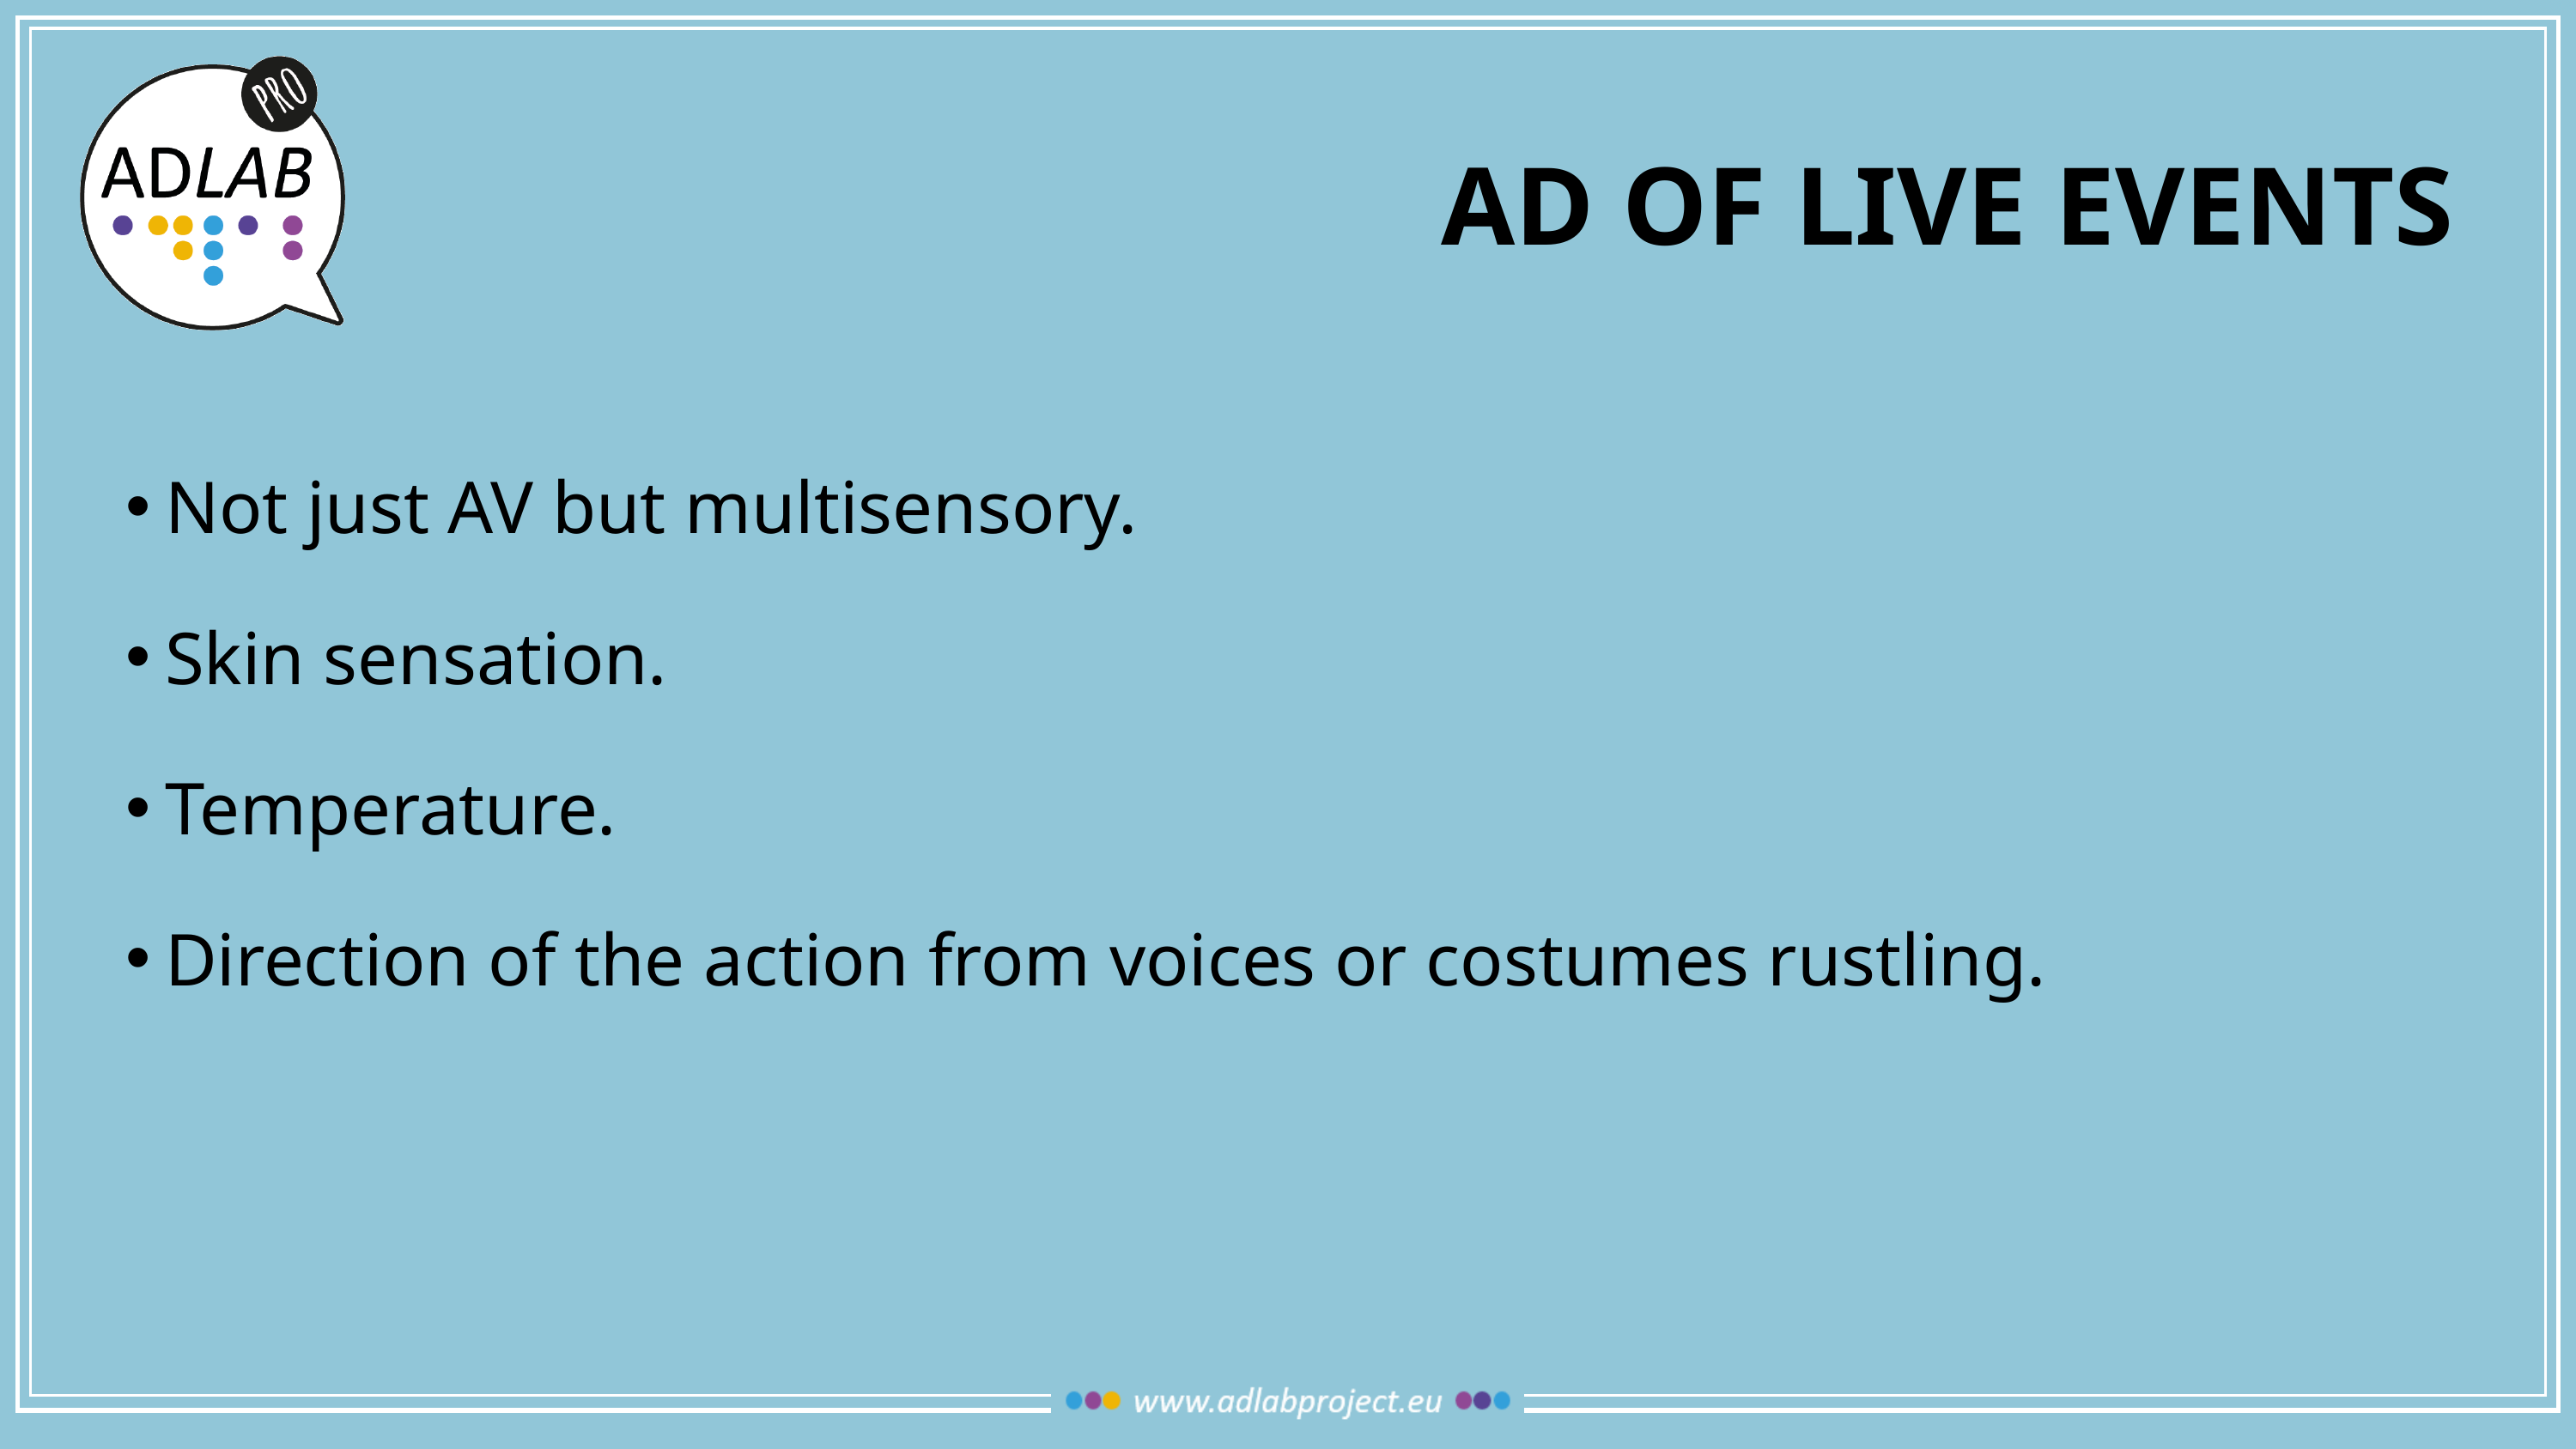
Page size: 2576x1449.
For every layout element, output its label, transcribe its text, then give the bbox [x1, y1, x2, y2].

picture [1051, 1378, 1524, 1429]
picture [72, 49, 353, 330]
title AD of live events [384, 70, 2467, 351]
list Not just AV but multisensory. Skin sensation. Temperature. Direction of the action from voices or costumes rustling. [112, 305, 2437, 1100]
